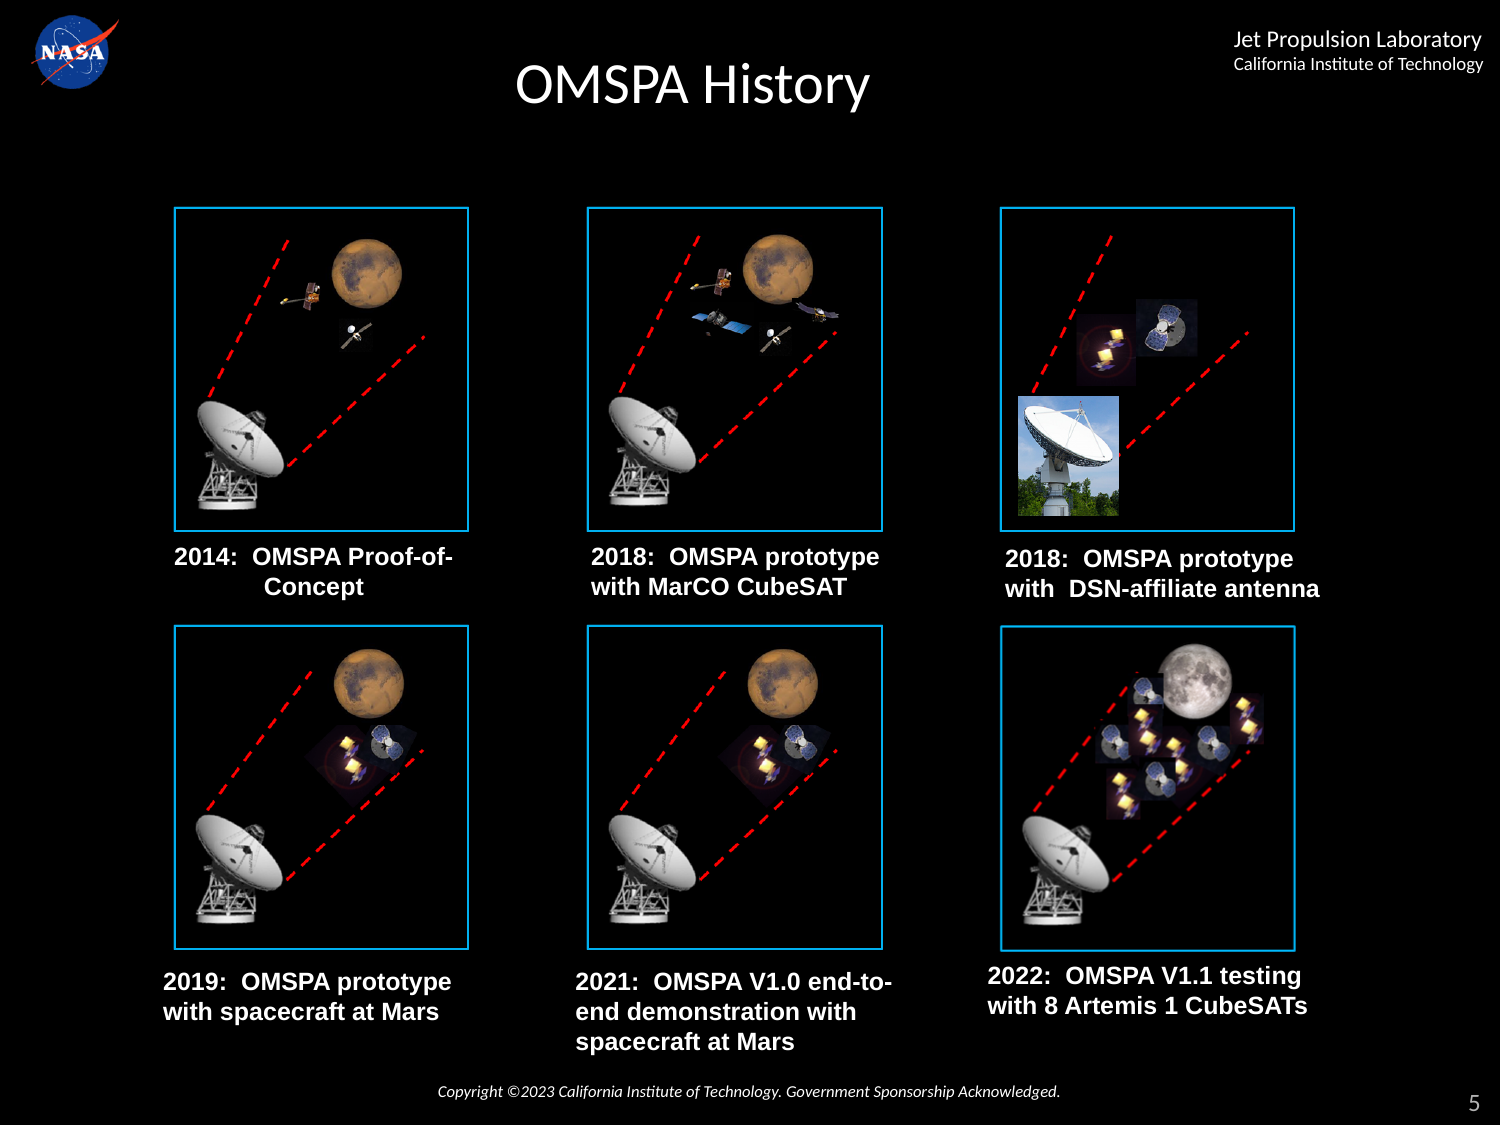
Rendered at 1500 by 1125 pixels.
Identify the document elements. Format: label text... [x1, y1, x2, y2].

picture [993, 203, 1300, 541]
picture [581, 203, 888, 541]
slide_number 5 [1373, 1081, 1496, 1122]
picture [994, 621, 1300, 959]
picture [581, 621, 888, 959]
text_box 2018: OMSPA prototype with DSN-affiliate antenna [990, 535, 1356, 610]
text_box 2018: OMSPA prototype with MarCO CubeSAT [576, 533, 900, 609]
picture [167, 621, 474, 959]
text_box 2022: OMSPA V1.1 testing with 8 Artemis 1 CubeSATs [972, 951, 1346, 1027]
picture [167, 203, 474, 541]
text_box 2021: OMSPA V1.0 end-to-end demonstration with spacecraft at Mars [560, 957, 933, 1063]
picture [31, 15, 119, 89]
text_box 2019: OMSPA prototype with spacecraft at Mars [148, 957, 521, 1033]
text_box 2014: OMSPA Proof-of-Concept [141, 533, 487, 609]
title OMSPA History [97, 26, 1290, 134]
